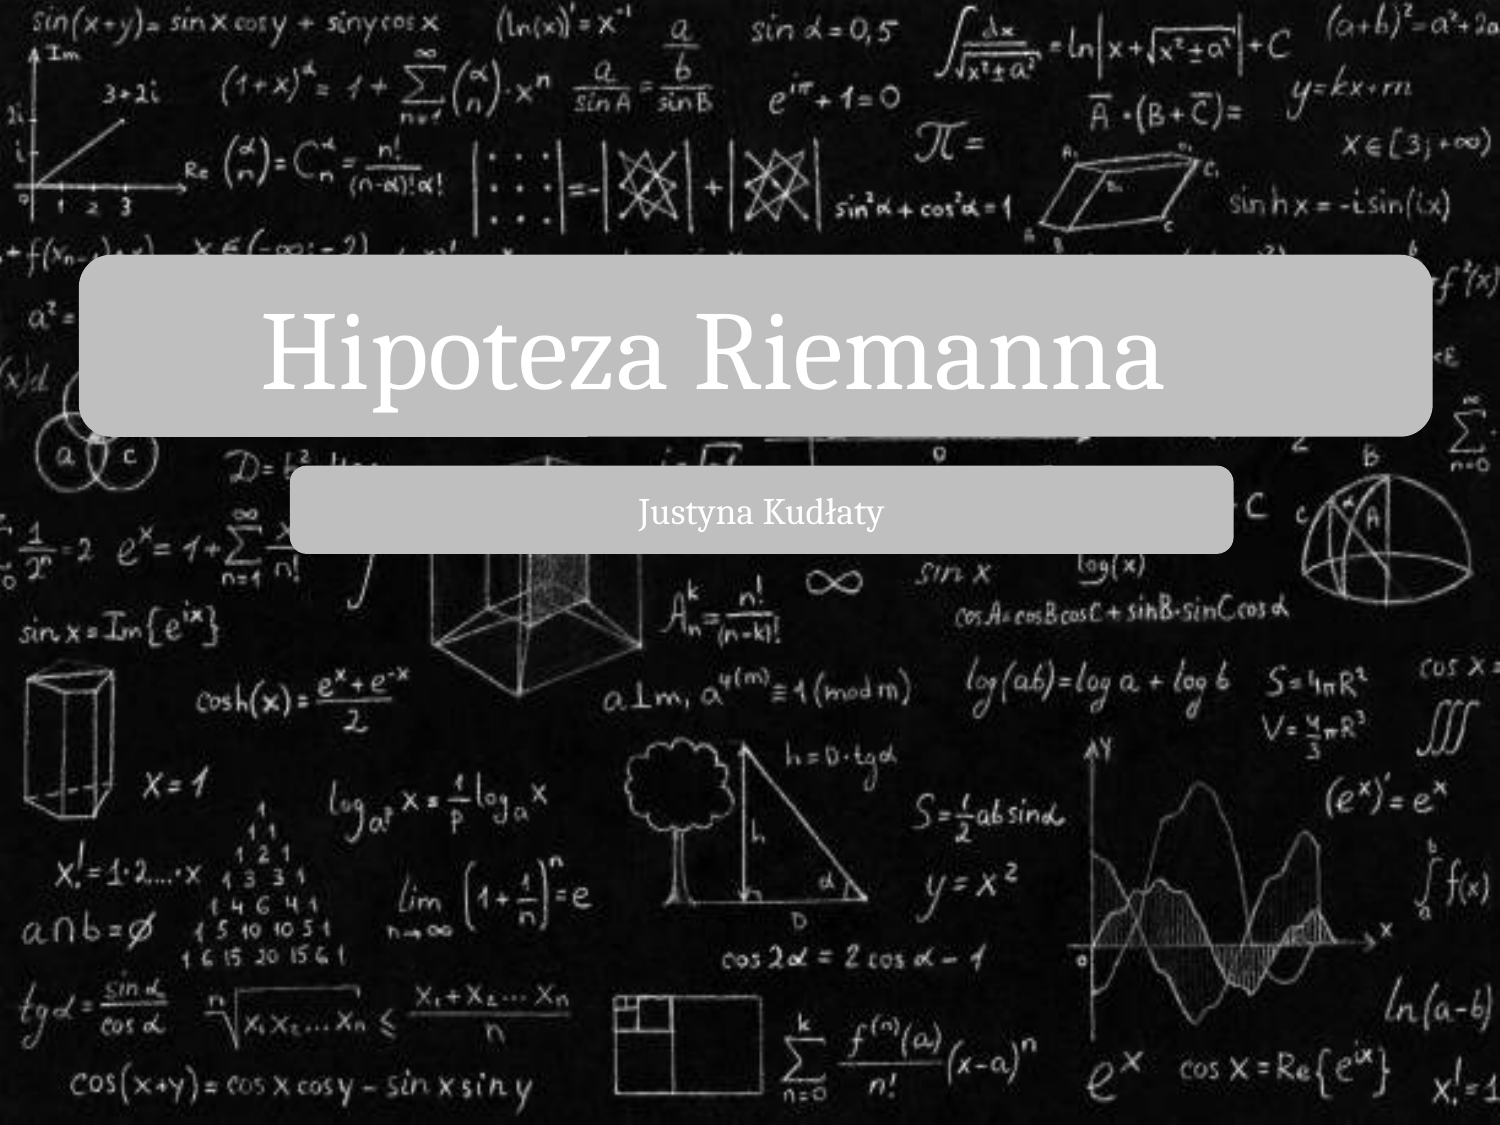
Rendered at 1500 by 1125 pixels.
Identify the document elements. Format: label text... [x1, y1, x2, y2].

text_box Justyna Kudłaty [289, 465, 1234, 554]
picture [0, 0, 1500, 1125]
text_box Hipoteza Riemanna [246, 269, 1278, 420]
text_box [78, 254, 1433, 437]
